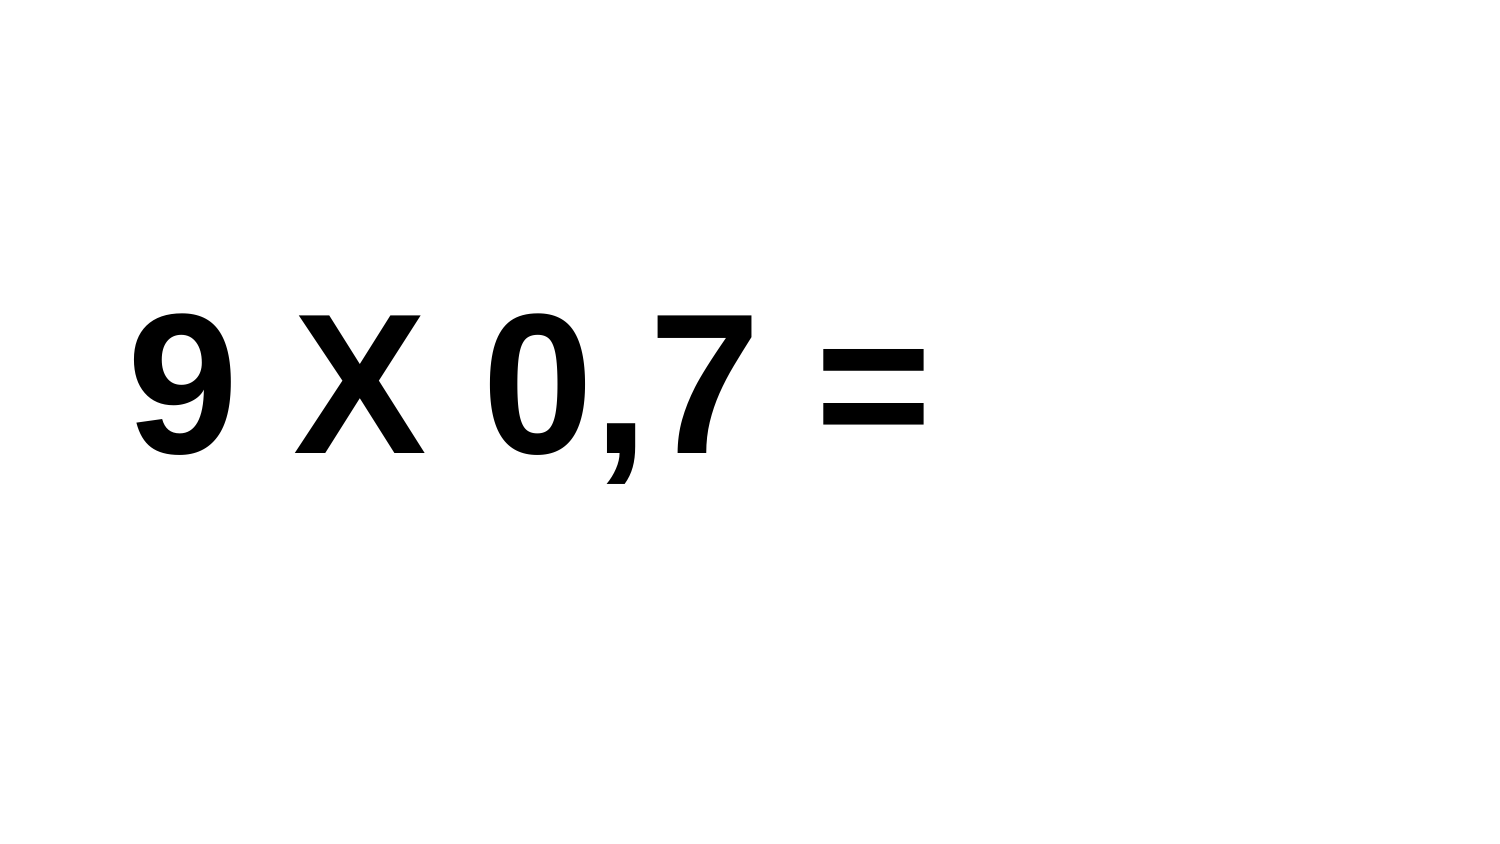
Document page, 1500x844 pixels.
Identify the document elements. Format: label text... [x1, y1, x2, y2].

text_box 9 X 0,7 = [112, 235, 1388, 509]
